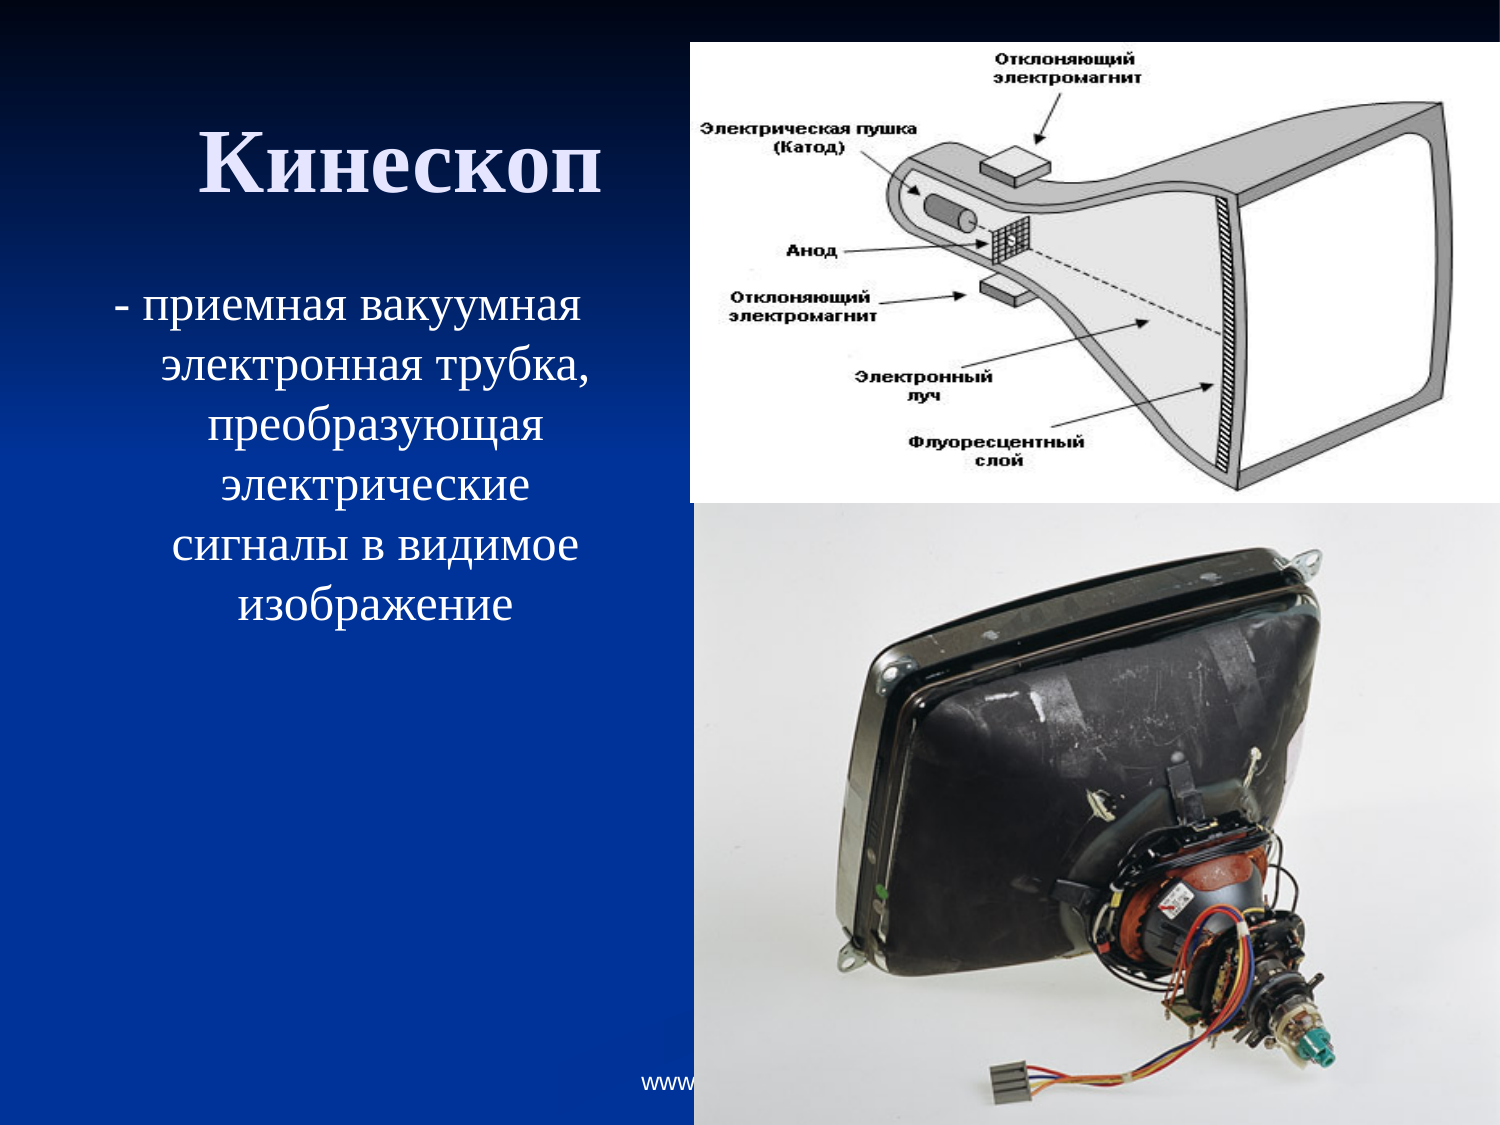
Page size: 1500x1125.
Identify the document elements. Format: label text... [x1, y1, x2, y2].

title Кинескоп [0, 30, 869, 219]
list - приемная вакуумная электронная трубка, преобразующая электрические сигналы в видимое изображение [74, 262, 621, 1006]
footer www.sliderpoint.org [512, 1024, 689, 1104]
picture [690, 42, 1500, 1125]
